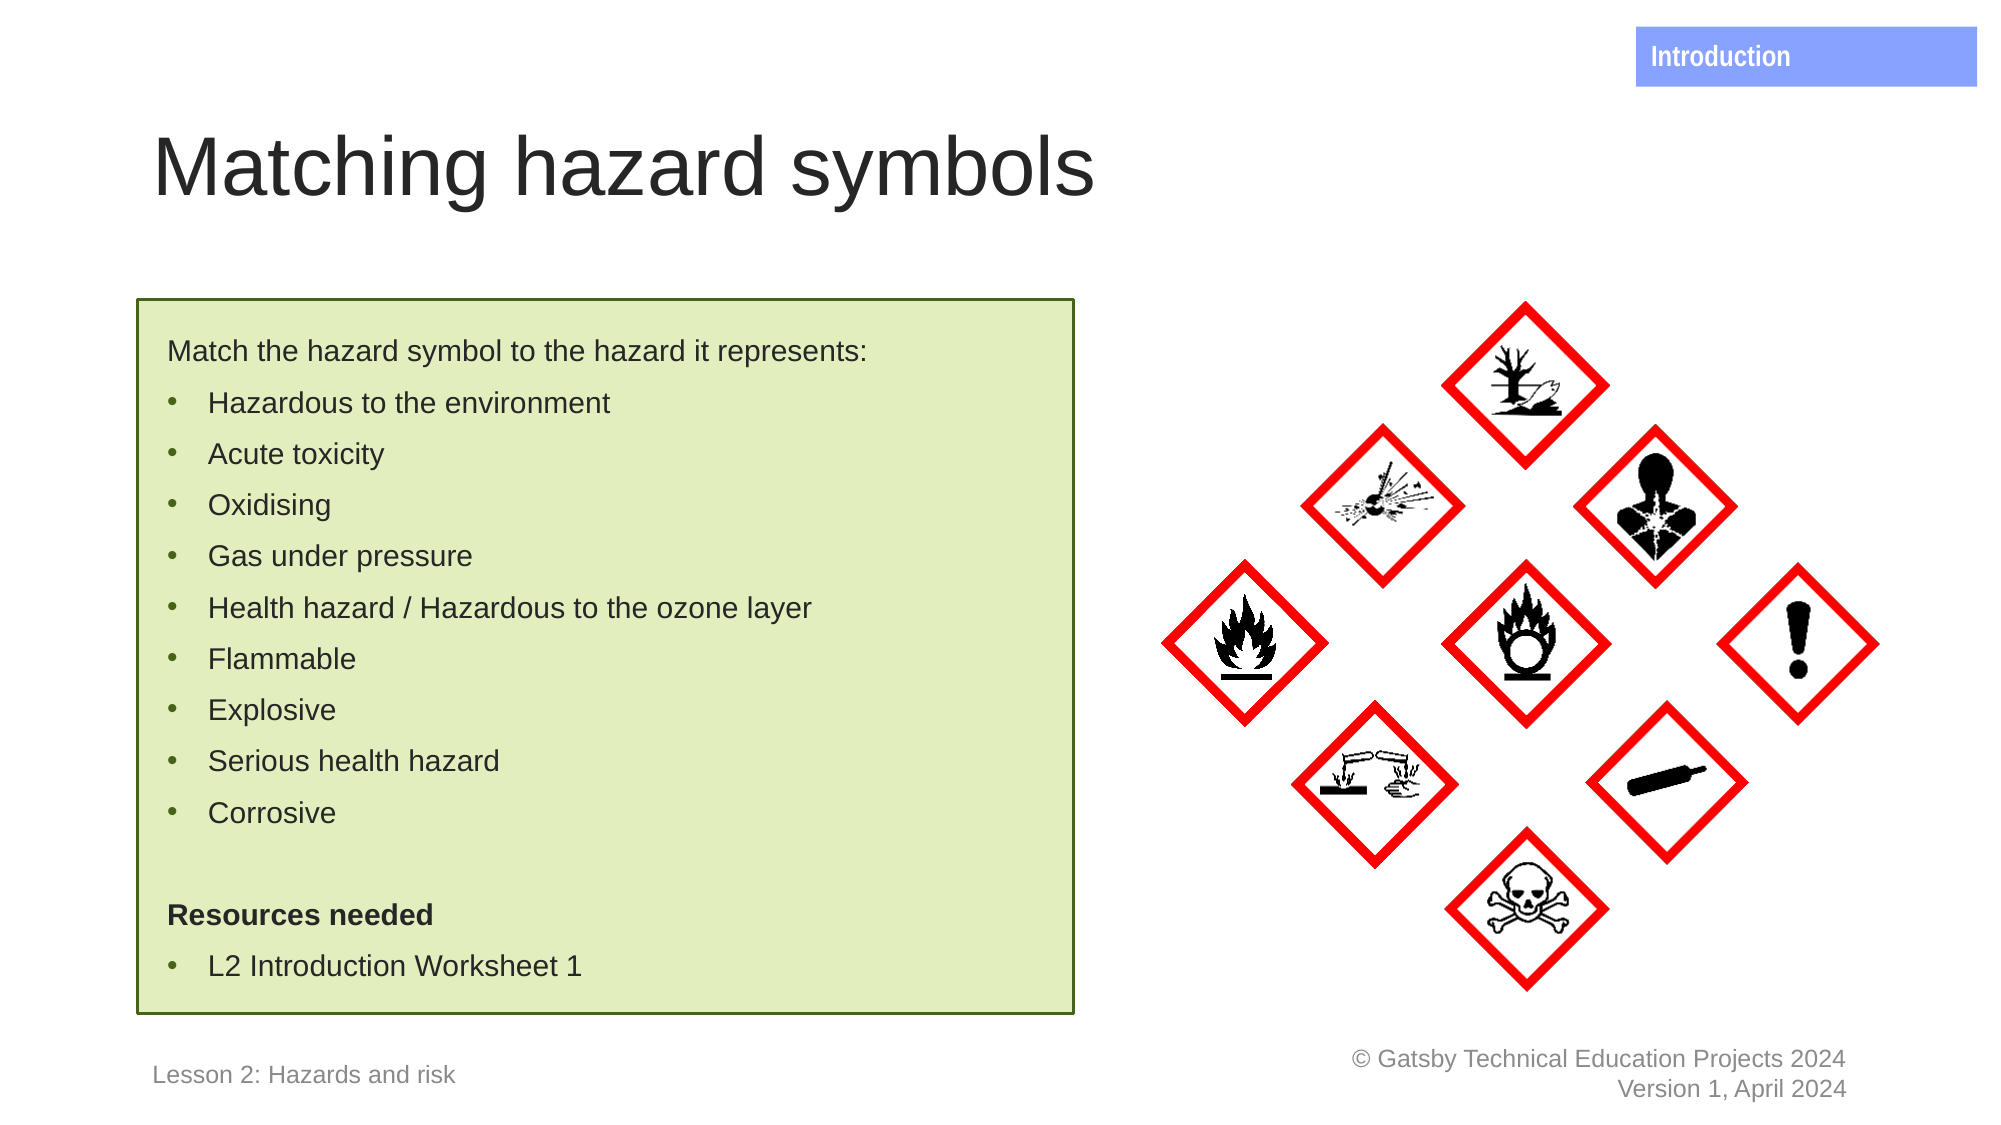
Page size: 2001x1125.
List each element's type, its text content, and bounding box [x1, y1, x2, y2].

list Introduction [1636, 26, 1978, 87]
list Match the hazard symbol to the hazard it represents: Hazardous to the environment Acute toxicity Oxidising Gas under pressure Health hazard / Hazardous to the ozone layer Flammable Explosive Serious health hazard Corrosive Resources needed L2 Introduction Worksheet 1 [136, 298, 1075, 1015]
title Matching hazard symbols [137, 59, 1863, 278]
list Lesson 2: Hazards and risk [137, 1042, 829, 1103]
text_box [1158, 299, 1882, 994]
